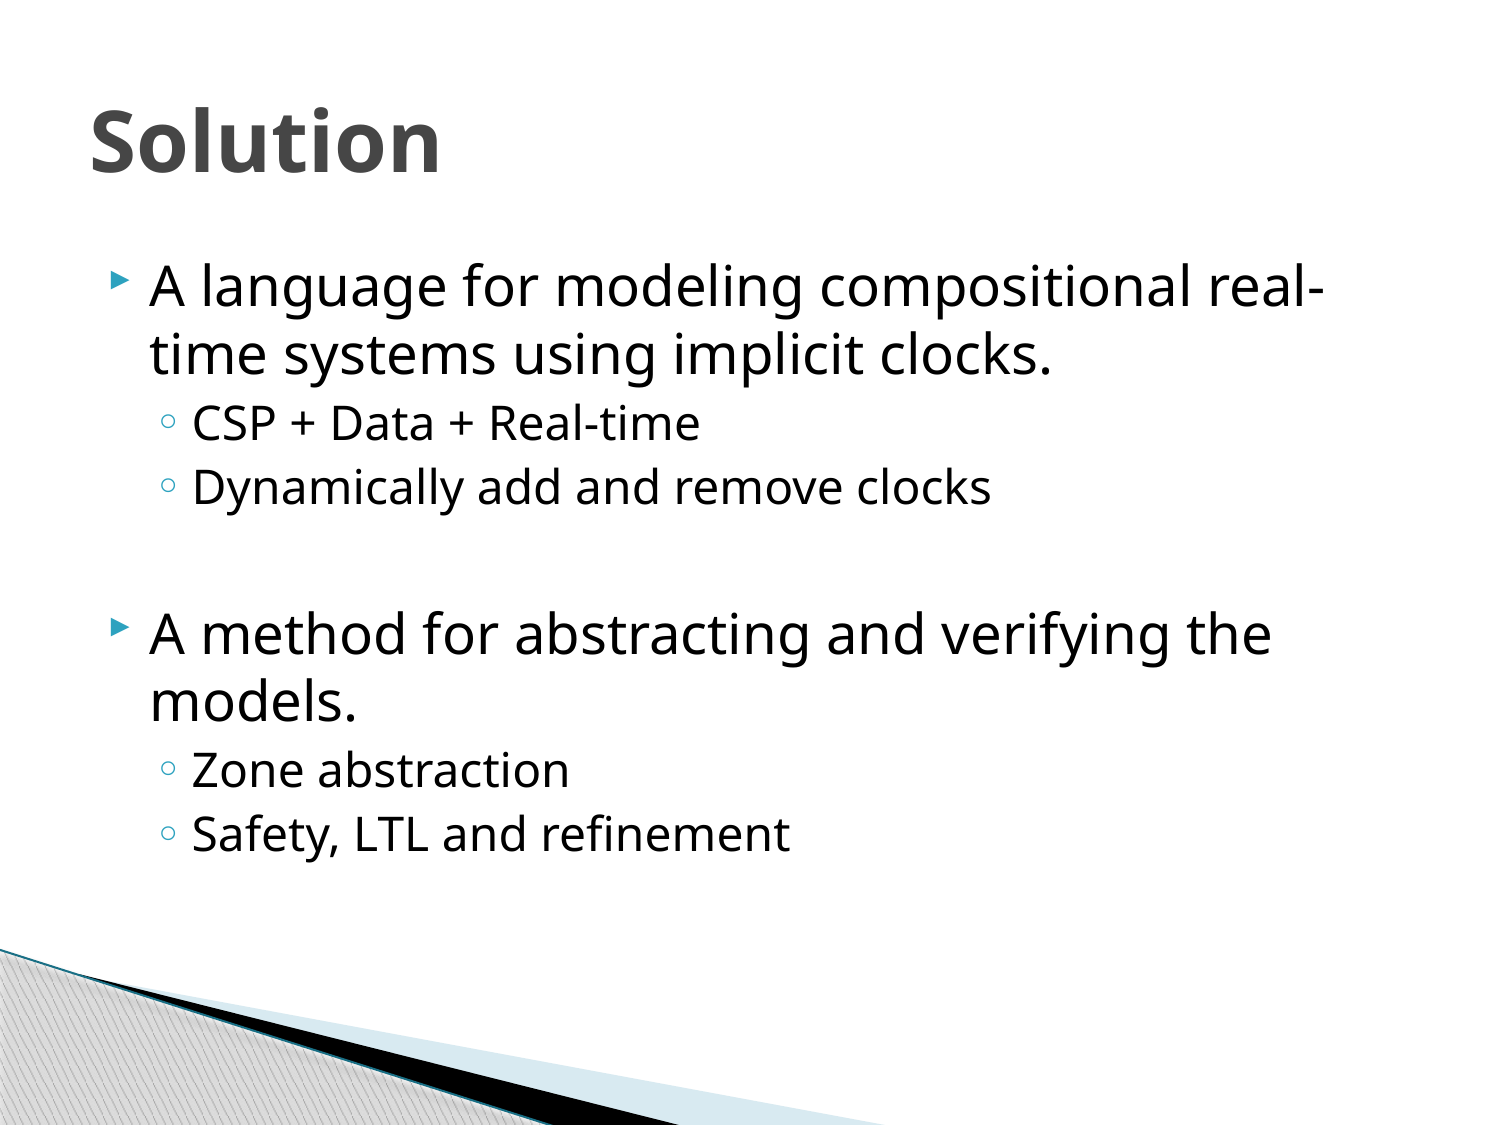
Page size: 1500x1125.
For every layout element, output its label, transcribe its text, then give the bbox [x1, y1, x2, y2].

list A language for modeling compositional real-time systems using implicit clocks. CSP + Data + Real-time Dynamically add and remove clocks A method for abstracting and verifying the models. Zone abstraction Safety, LTL and refinement [75, 243, 1425, 986]
title Solution [75, 45, 1425, 233]
